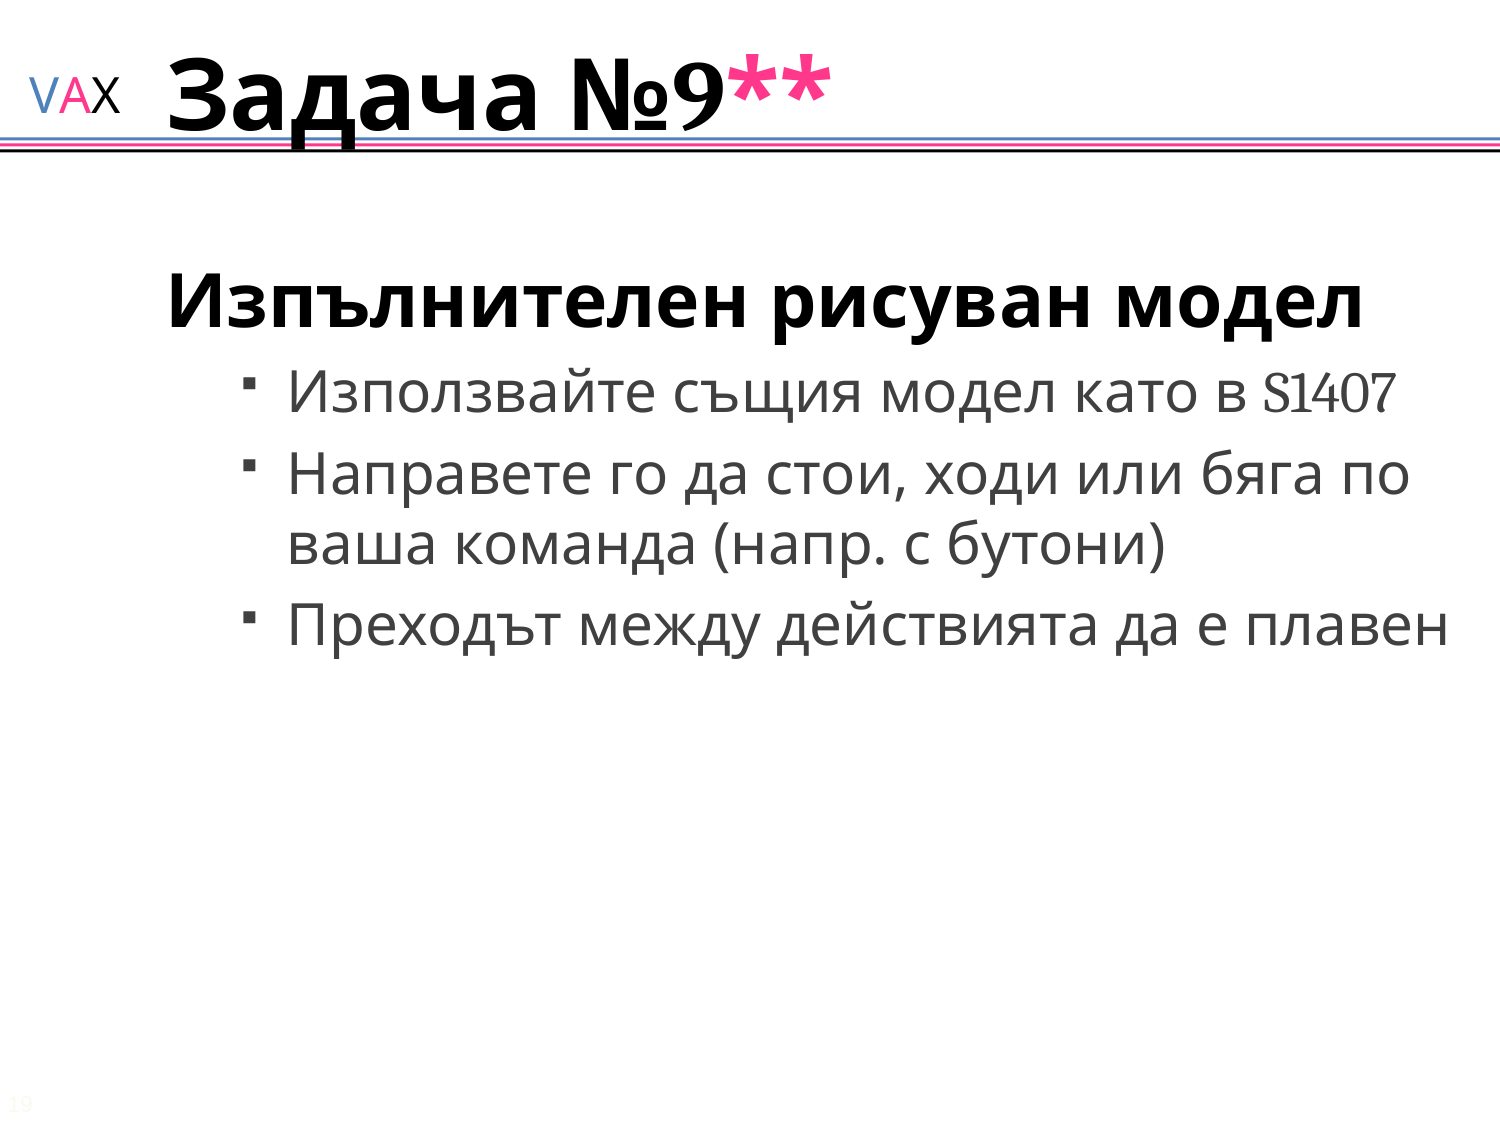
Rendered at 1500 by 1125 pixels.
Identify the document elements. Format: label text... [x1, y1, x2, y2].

title Задача №9** [0, 37, 1500, 144]
list Изпълнителен рисуван модел Използвайте същия модел като в S1407 Направете го да стои, ходи или бяга по ваша команда (напр. с бутони) Преходът между действията да е плавен [150, 200, 1488, 1113]
